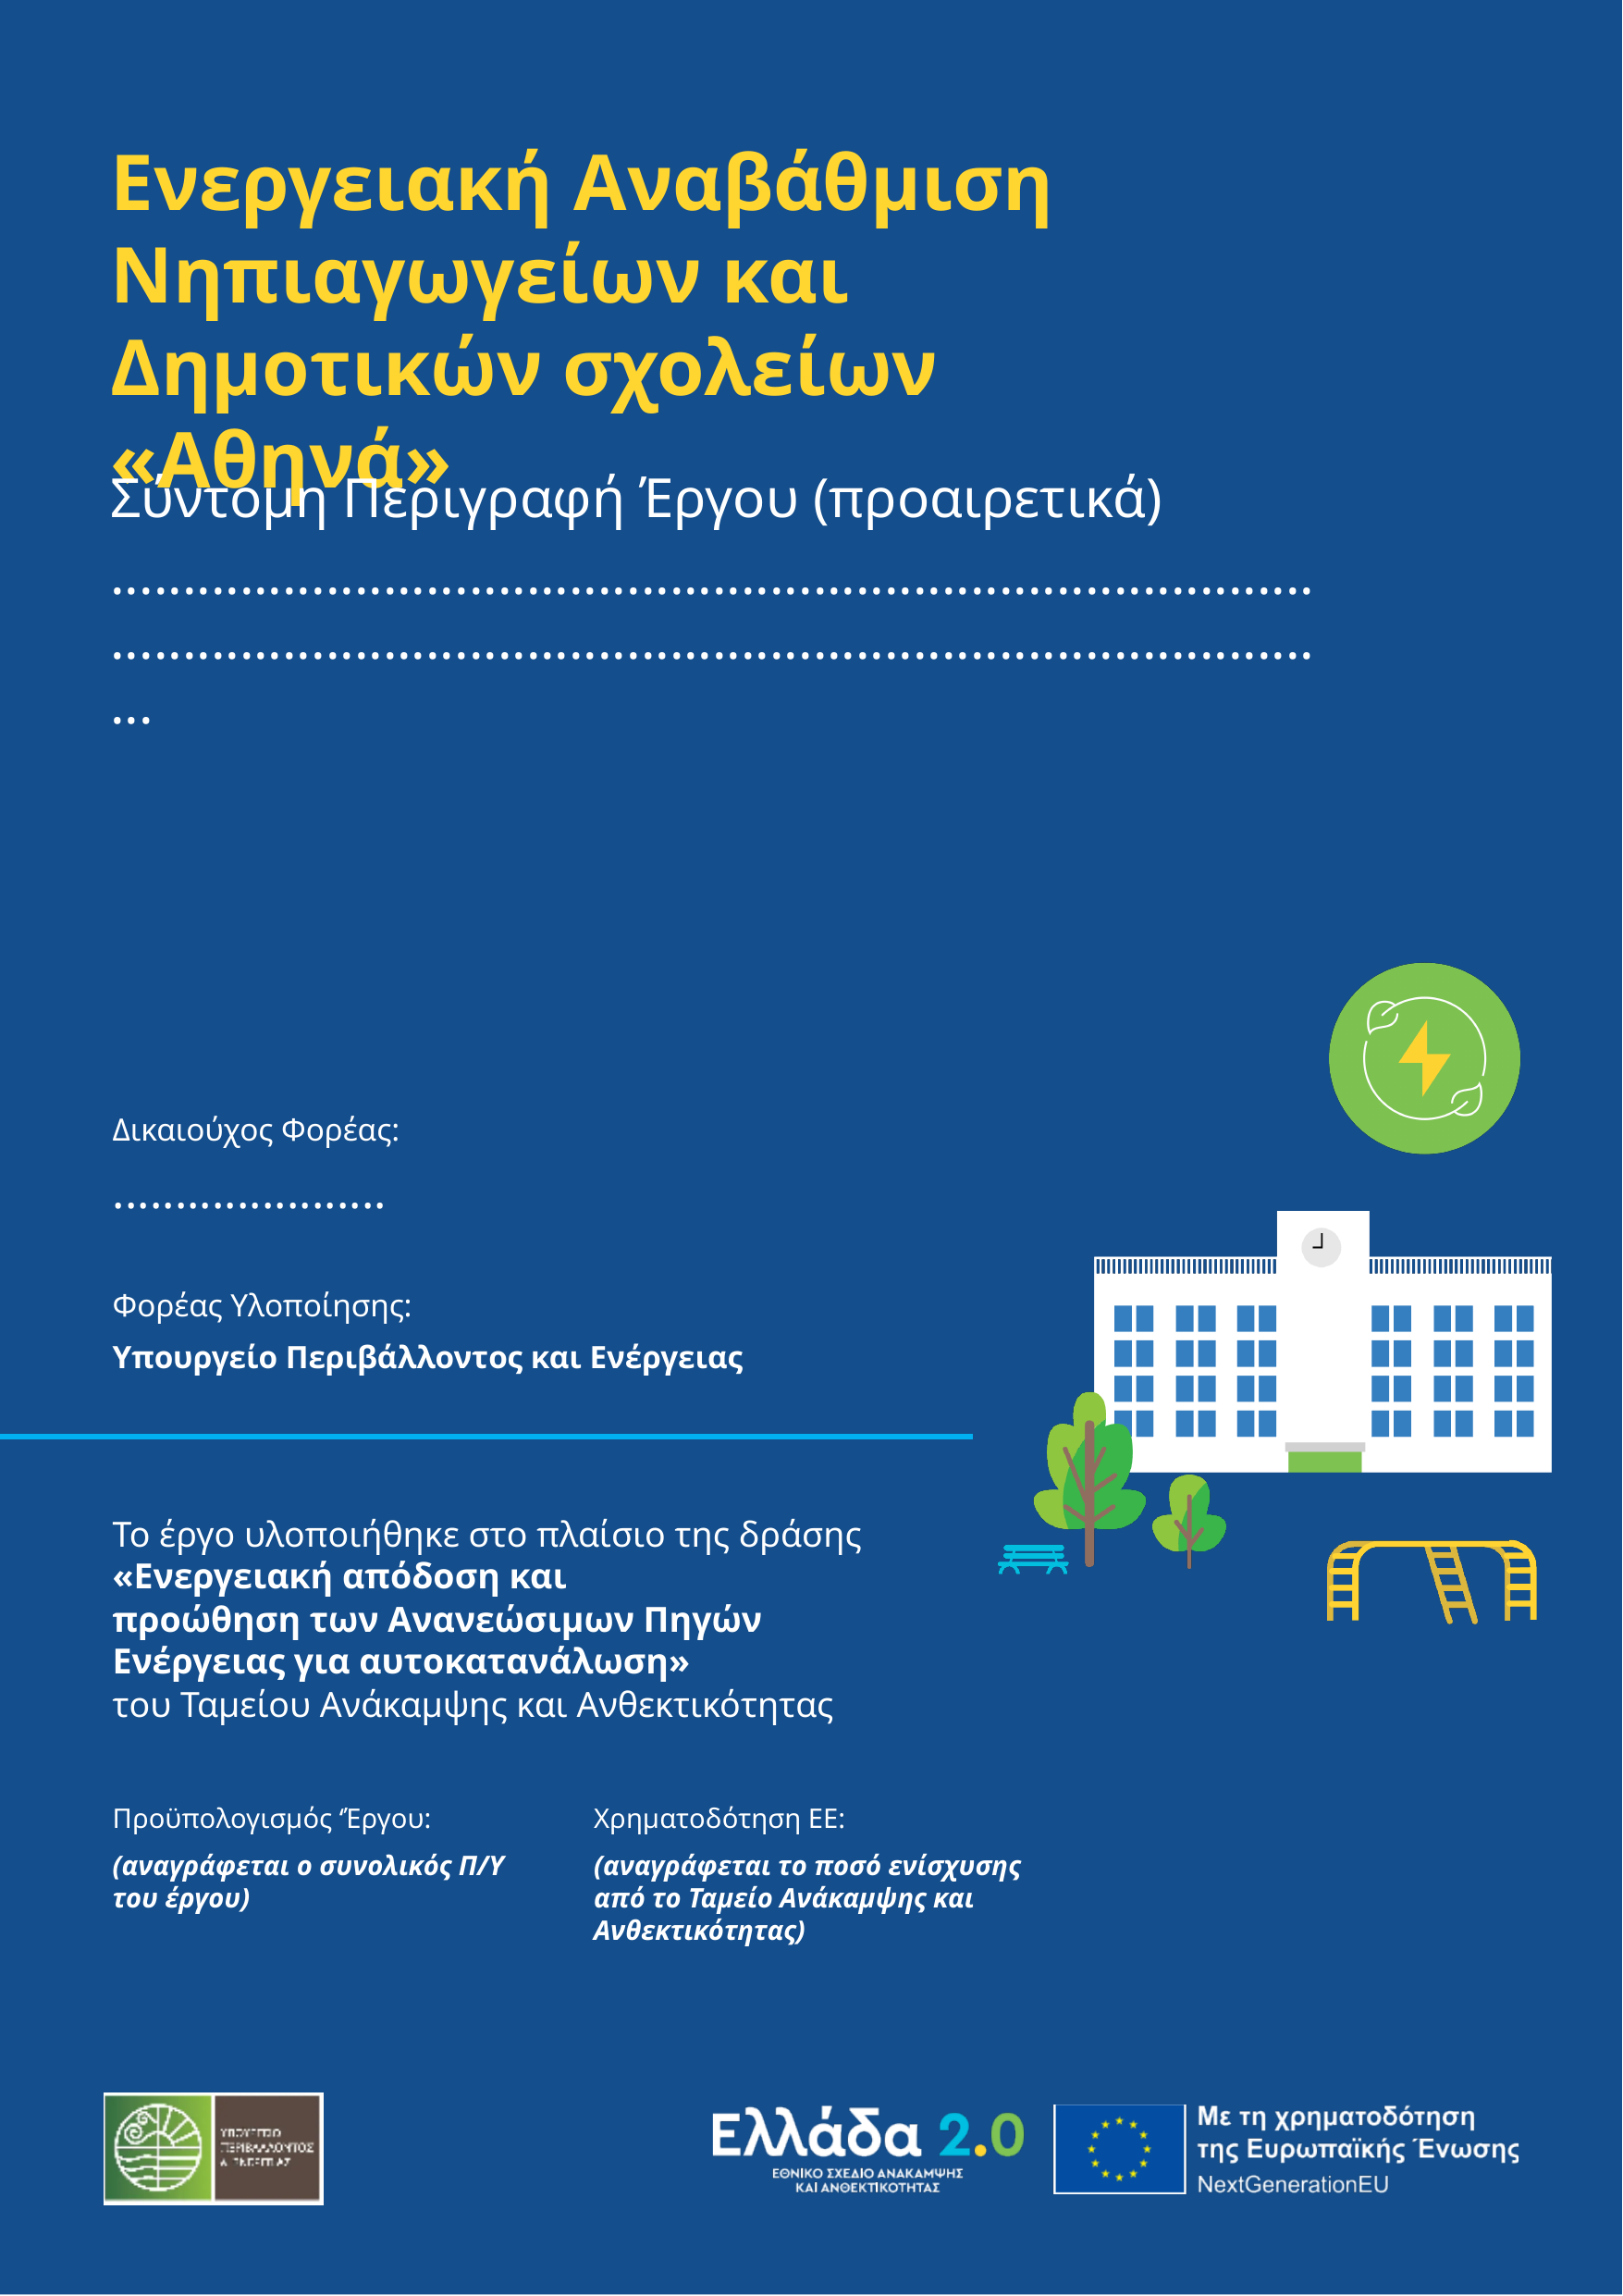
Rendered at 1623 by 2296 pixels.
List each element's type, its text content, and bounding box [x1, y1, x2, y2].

text_box Χρηματοδότηση ΕΕ: (αναγράφεται το ποσό ενίσχυσης από το Ταμείο Ανάκαμψης και Ανθεκτικότητας) [592, 1801, 1030, 1946]
picture [103, 2092, 324, 2205]
text_box Δικαιούχος Φορέας: ...................... [110, 1110, 834, 1218]
text_box Προϋπολογισμός ‘Έργου: (αναγράφεται ο συνολικός Π/Υ του έργου) [110, 1801, 523, 1914]
text_box Το έργο υλοποιήθηκε στο πλαίσιο της δράσης «Ενεργειακή απόδοση και προώθηση των Ανανεώσιμων Πηγών Ενέργειας για αυτοκατανάλωση» του Ταμείου Ανάκαμψης και Ανθεκτικότητας [110, 1510, 916, 1724]
picture [921, 924, 1623, 1779]
picture [712, 2104, 1519, 2194]
text_box Σύντομη Περιγραφή Έργου (προαιρετικά) ........................................................................................................................................................................... [110, 463, 1320, 734]
title Ενεργειακή Αναβάθμιση Νηπιαγωγείων και Δημοτικών σχολείων «Αθηνά» [110, 132, 1228, 463]
text_box Φορέας Υλοποίησης: Υπουργείο Περιβάλλοντος και Ενέργειας [110, 1286, 756, 1376]
